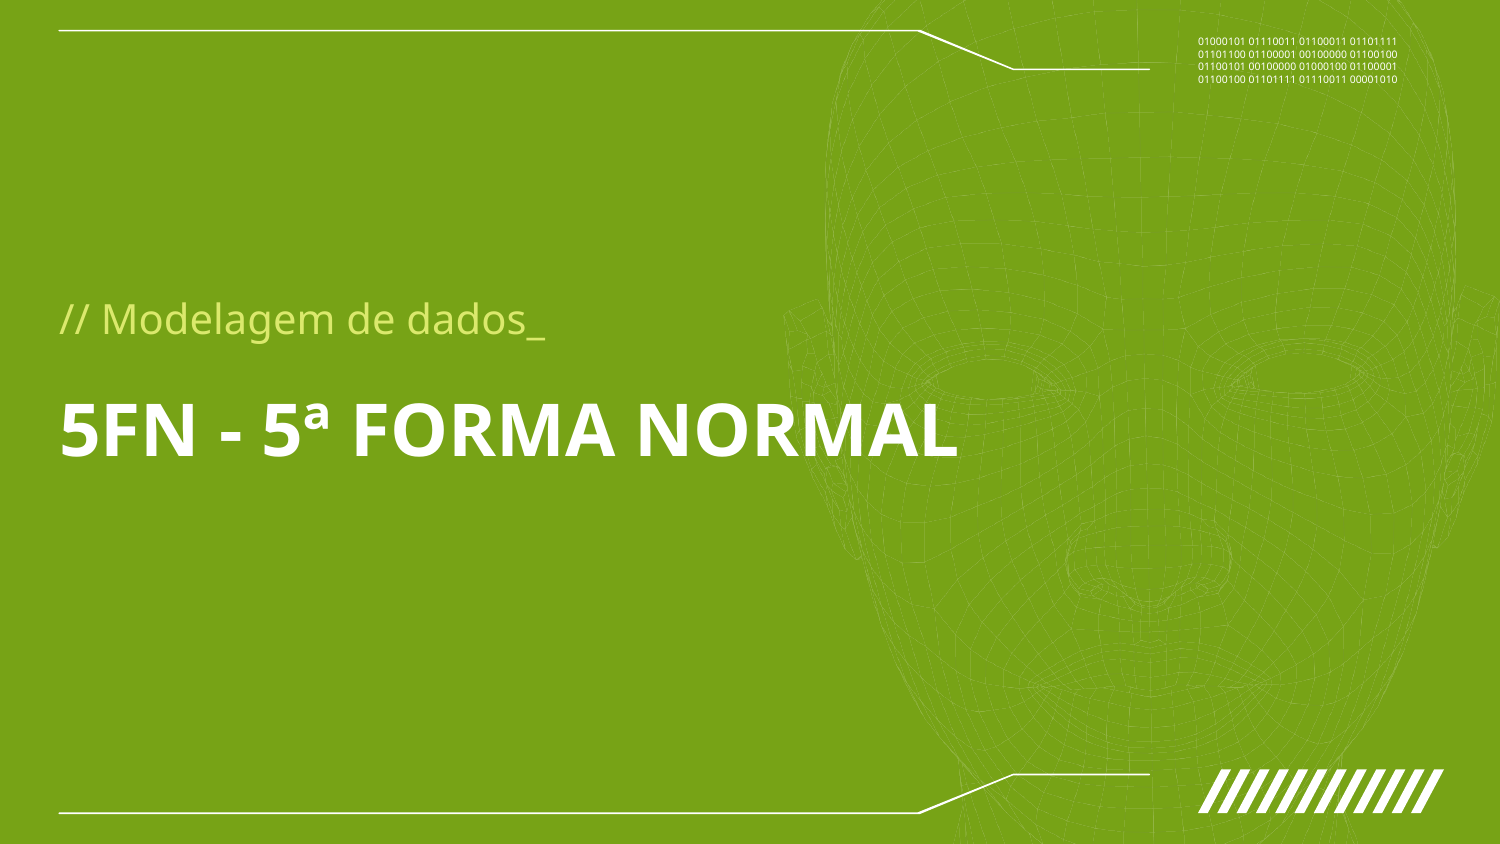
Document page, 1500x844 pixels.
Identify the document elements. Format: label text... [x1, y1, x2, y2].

text_box // Modelagem de dados_ [59, 277, 971, 358]
title 5FN - 5ª FORMA NORMAL [59, 368, 1127, 540]
